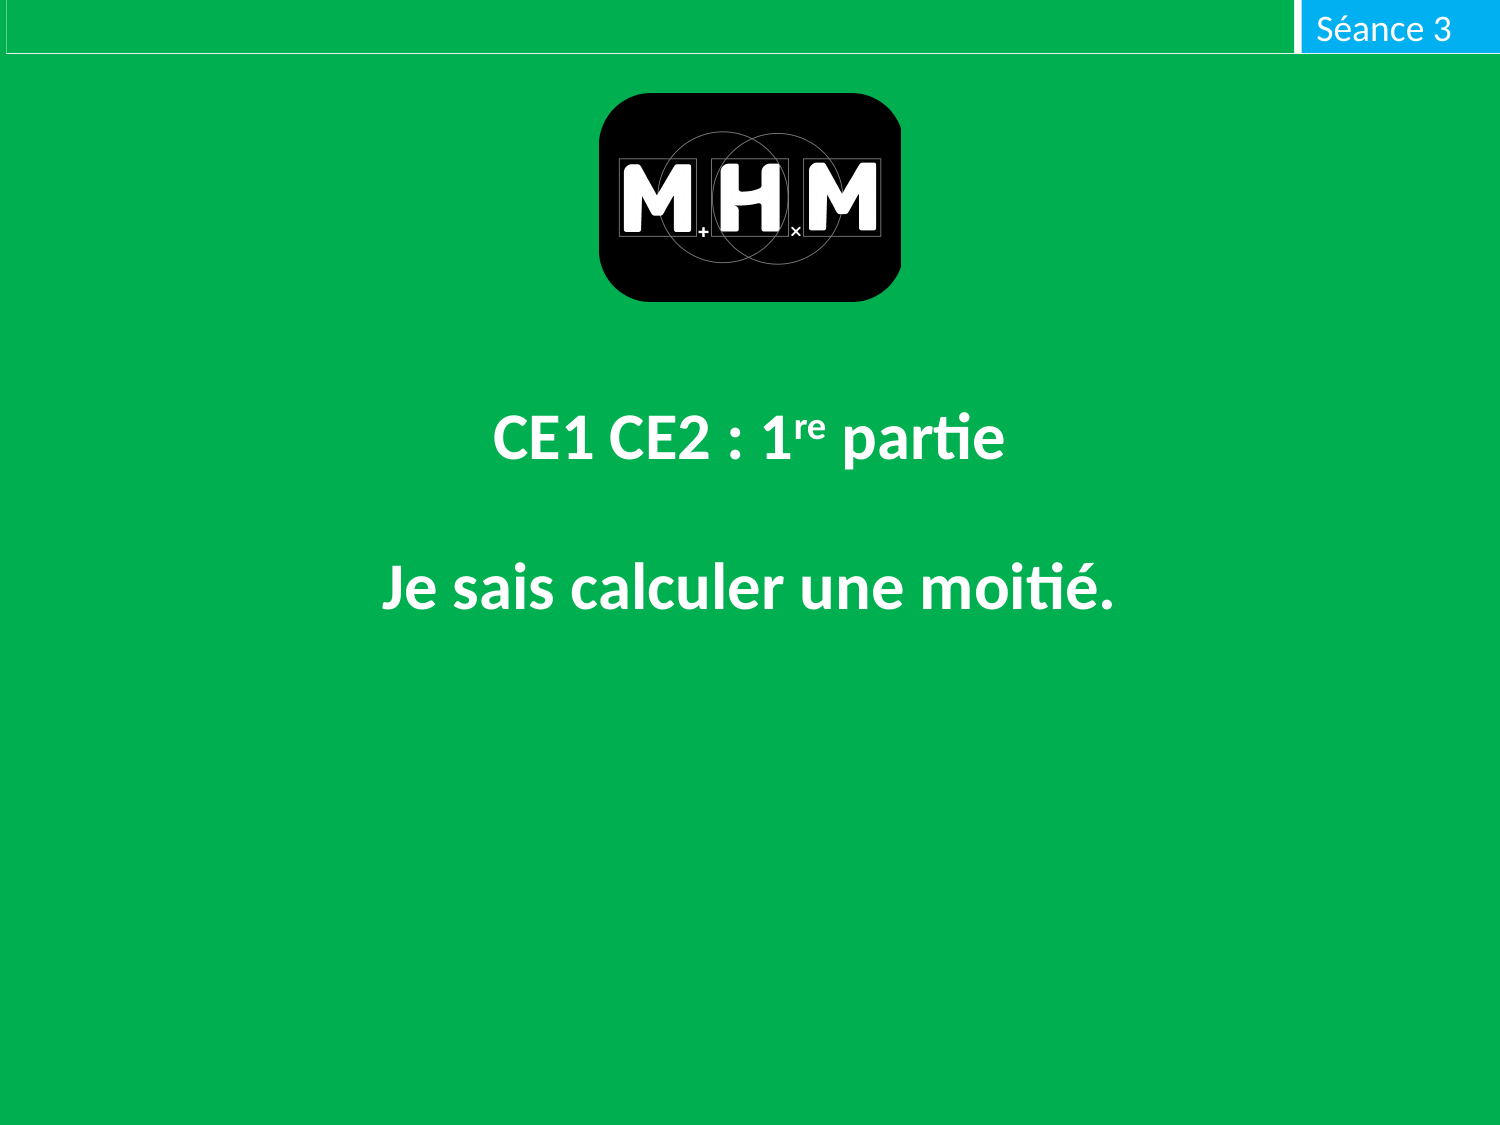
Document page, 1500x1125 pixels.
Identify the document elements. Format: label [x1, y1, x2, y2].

text_box [0, 54, 1500, 1125]
